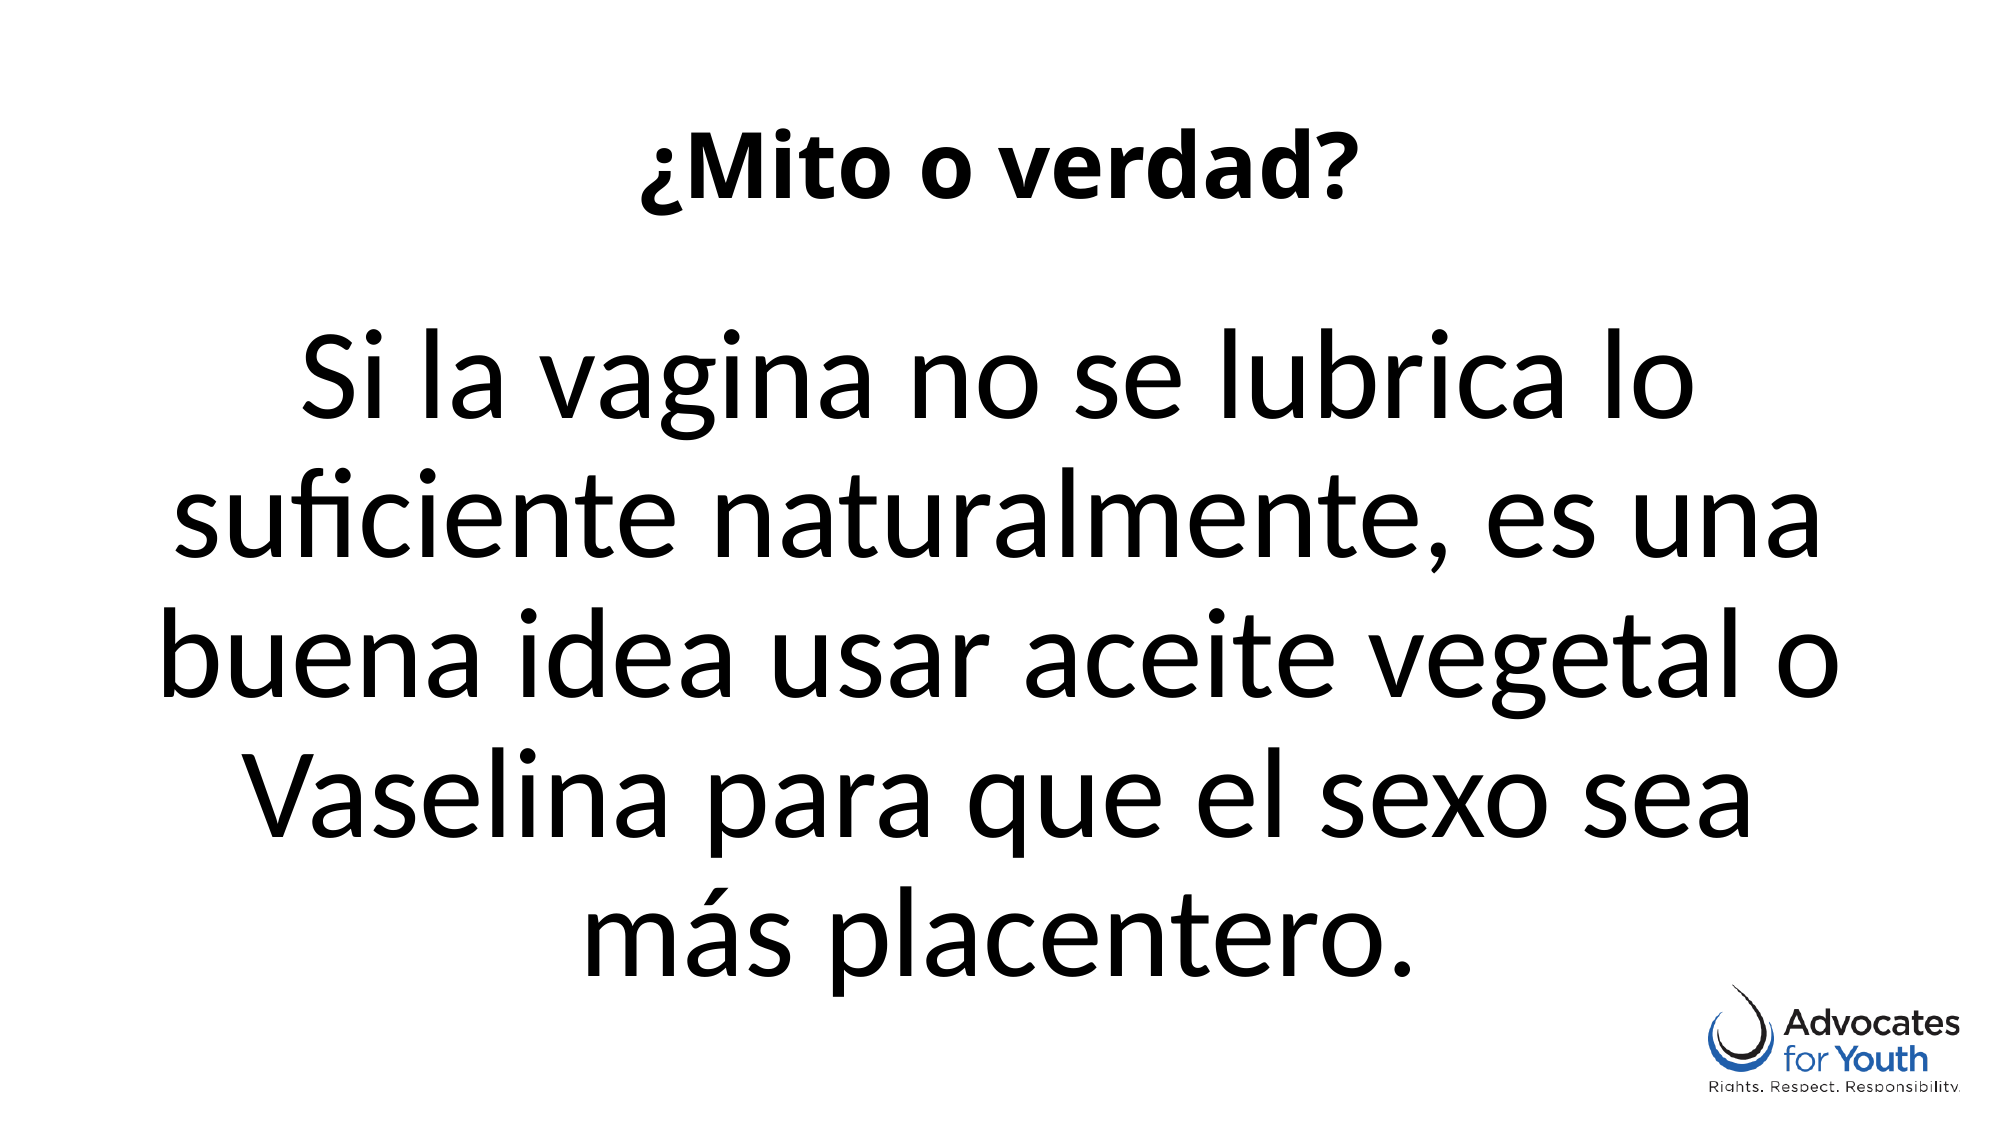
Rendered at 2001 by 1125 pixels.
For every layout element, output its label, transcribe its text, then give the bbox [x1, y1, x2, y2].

title ¿Mito o verdad? [137, 59, 1863, 278]
picture [1708, 984, 1960, 1092]
list Si la vagina no se lubrica lo suficiente naturalmente, es una buena idea usar aceite vegetal o Vaselina para que el sexo sea más placentero. [137, 299, 1863, 1014]
